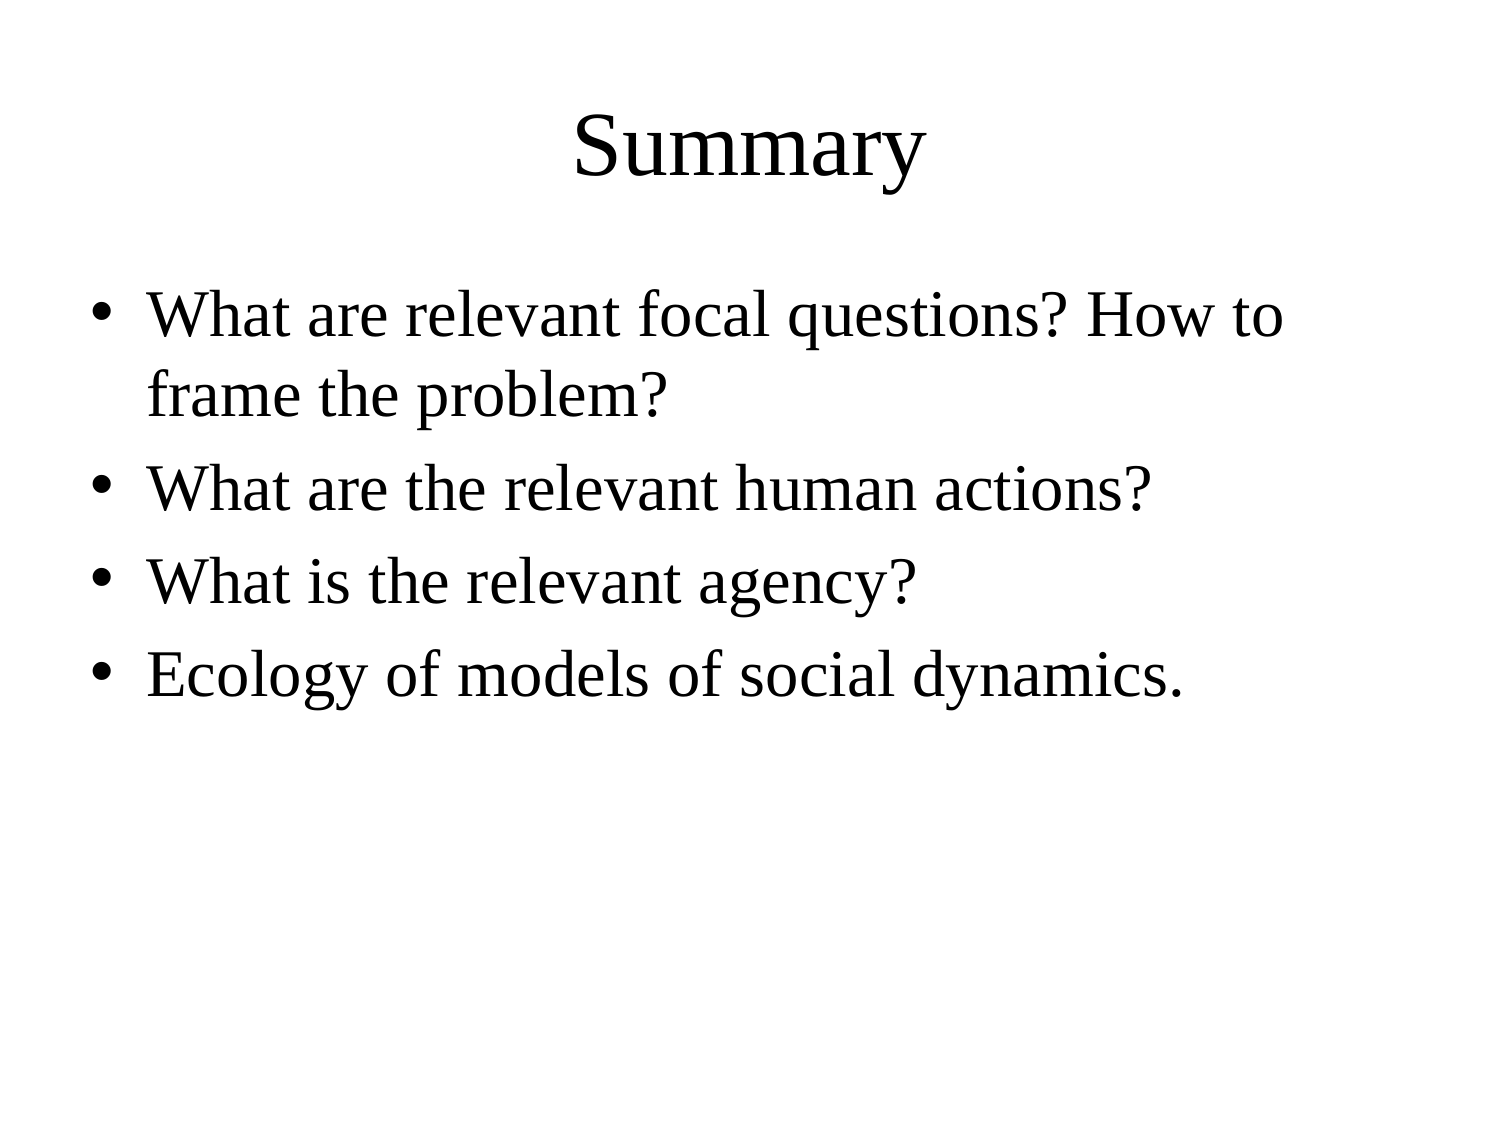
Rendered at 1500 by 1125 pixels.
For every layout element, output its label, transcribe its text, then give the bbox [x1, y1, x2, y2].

list What are relevant focal questions? How to frame the problem? What are the relevant human actions? What is the relevant agency? Ecology of models of social dynamics. [75, 262, 1425, 1005]
title Summary [75, 45, 1425, 233]
